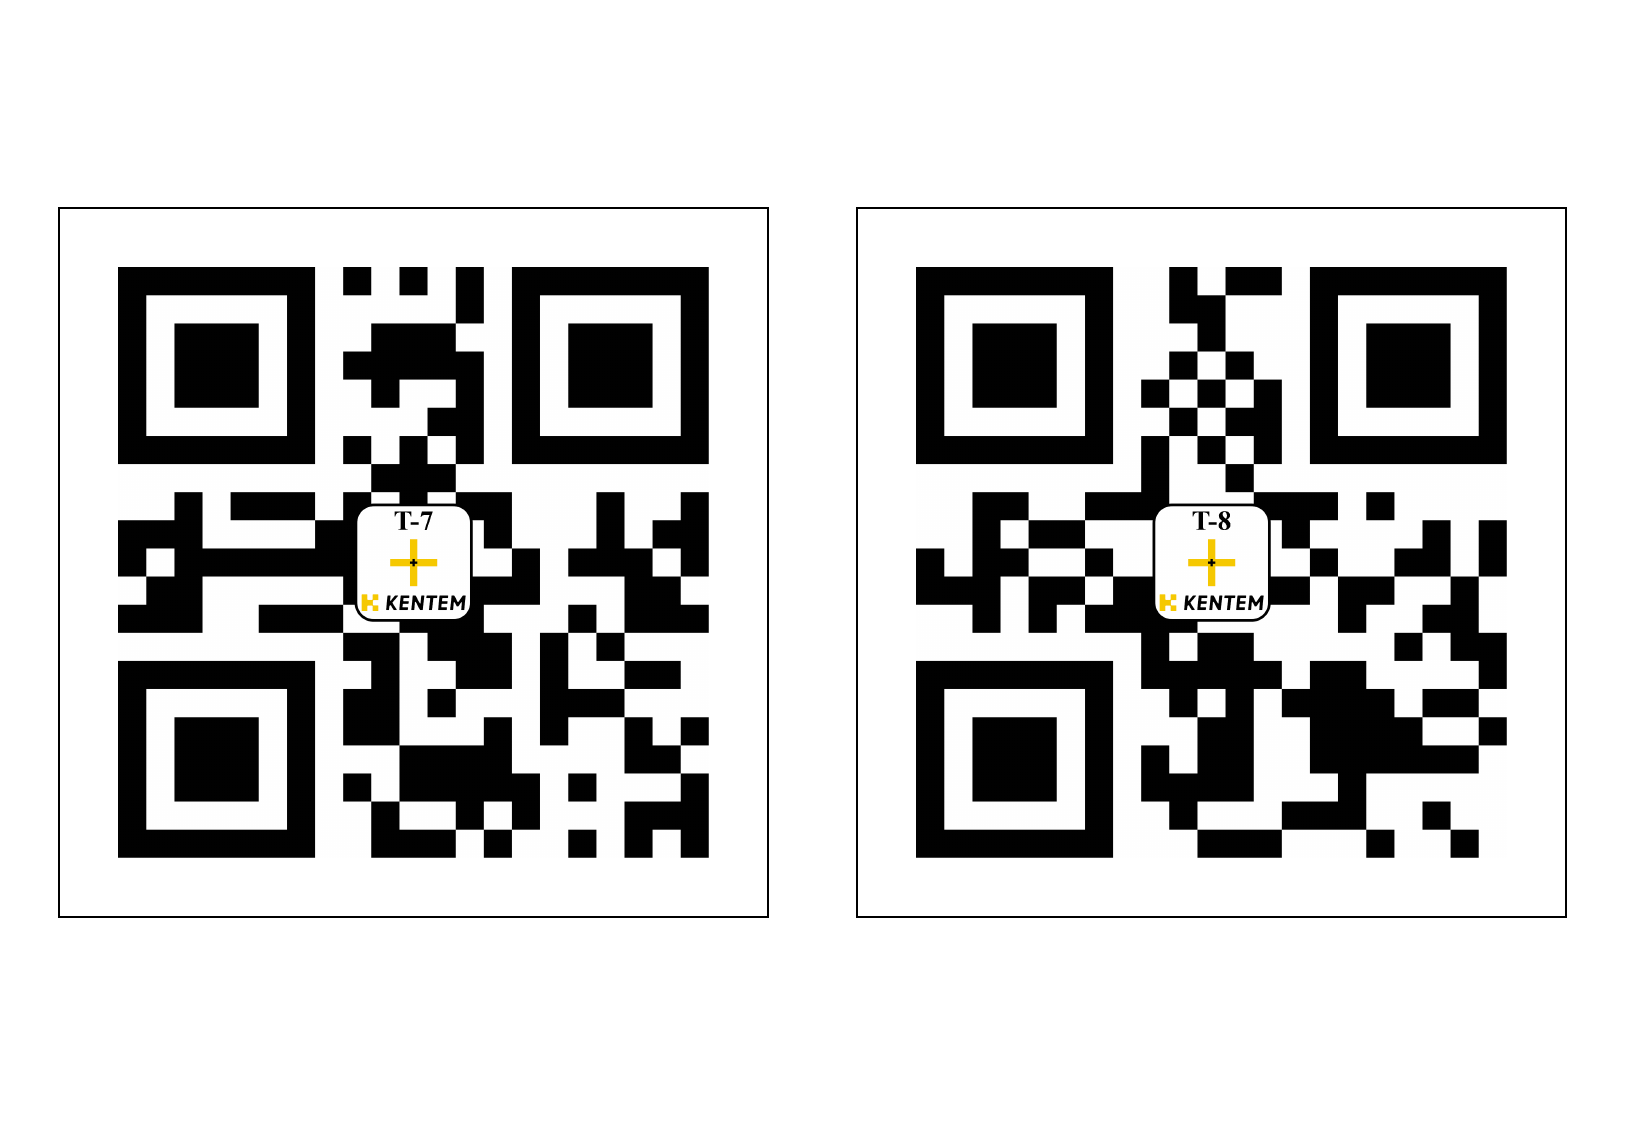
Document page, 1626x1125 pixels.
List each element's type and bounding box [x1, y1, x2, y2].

text_box [58, 208, 768, 917]
text_box [857, 208, 1566, 917]
